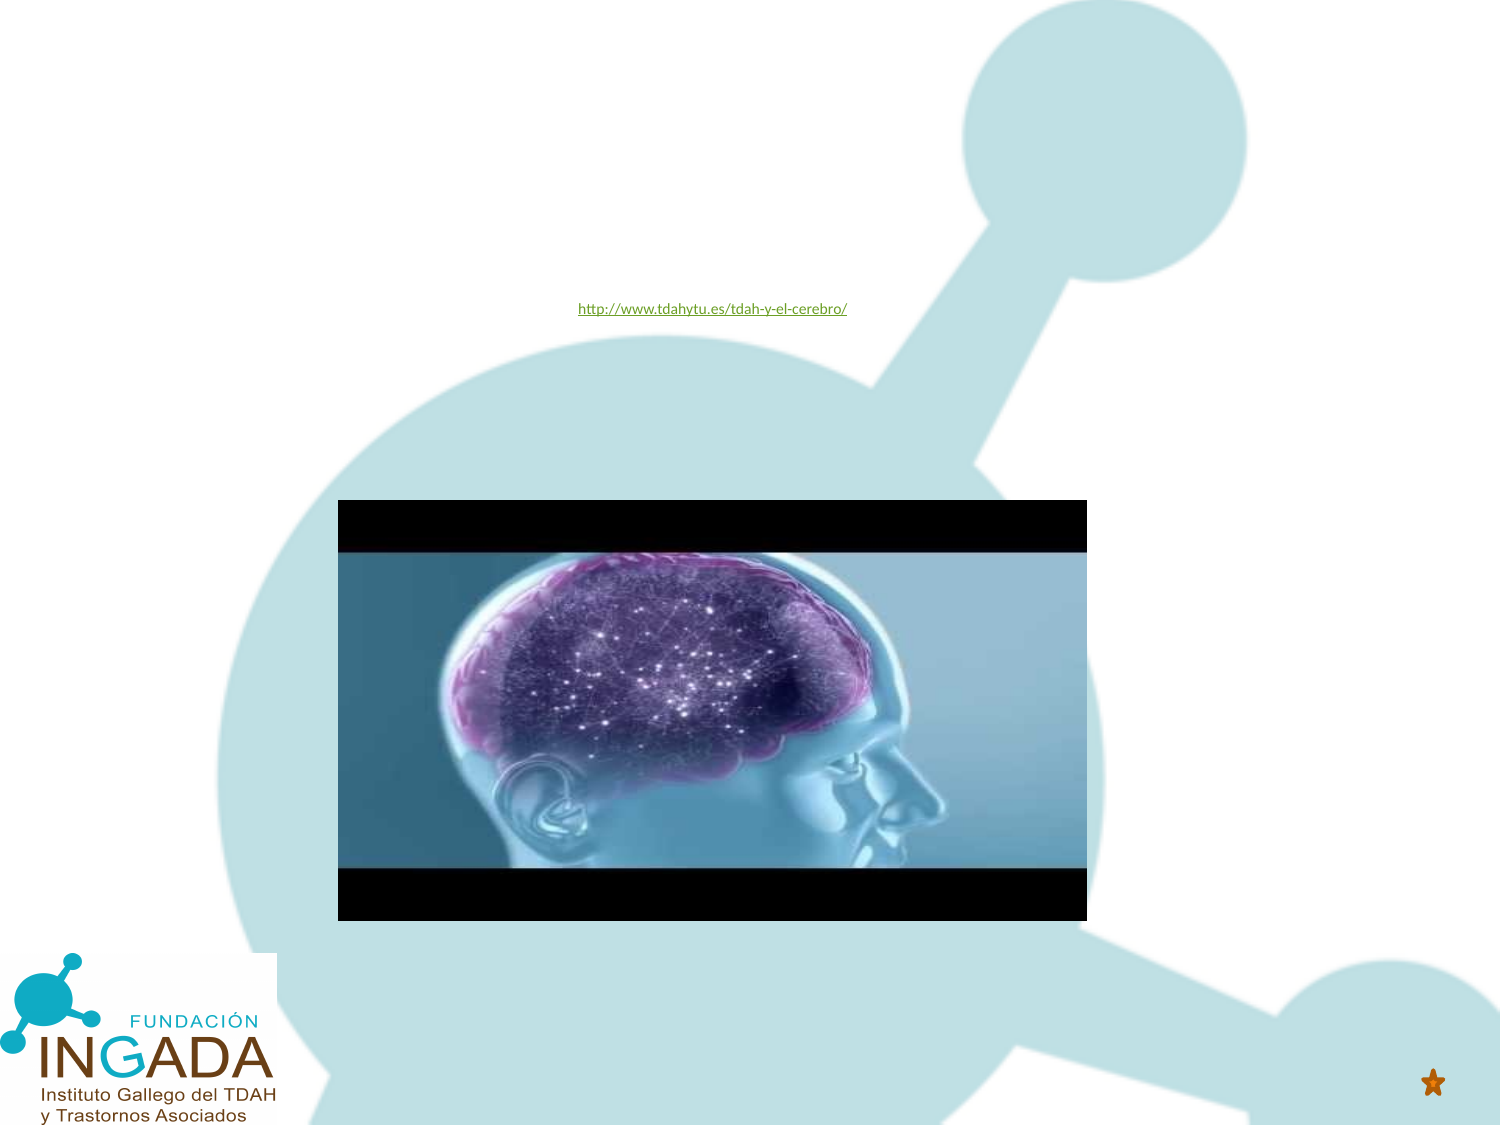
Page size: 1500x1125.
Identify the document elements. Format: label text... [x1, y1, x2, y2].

text_box [1421, 1068, 1446, 1096]
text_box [337, 499, 1089, 922]
title http://www.tdahytu.es/tdah-y-el-cerebro/ [37, 198, 1388, 386]
picture [0, 953, 277, 1125]
